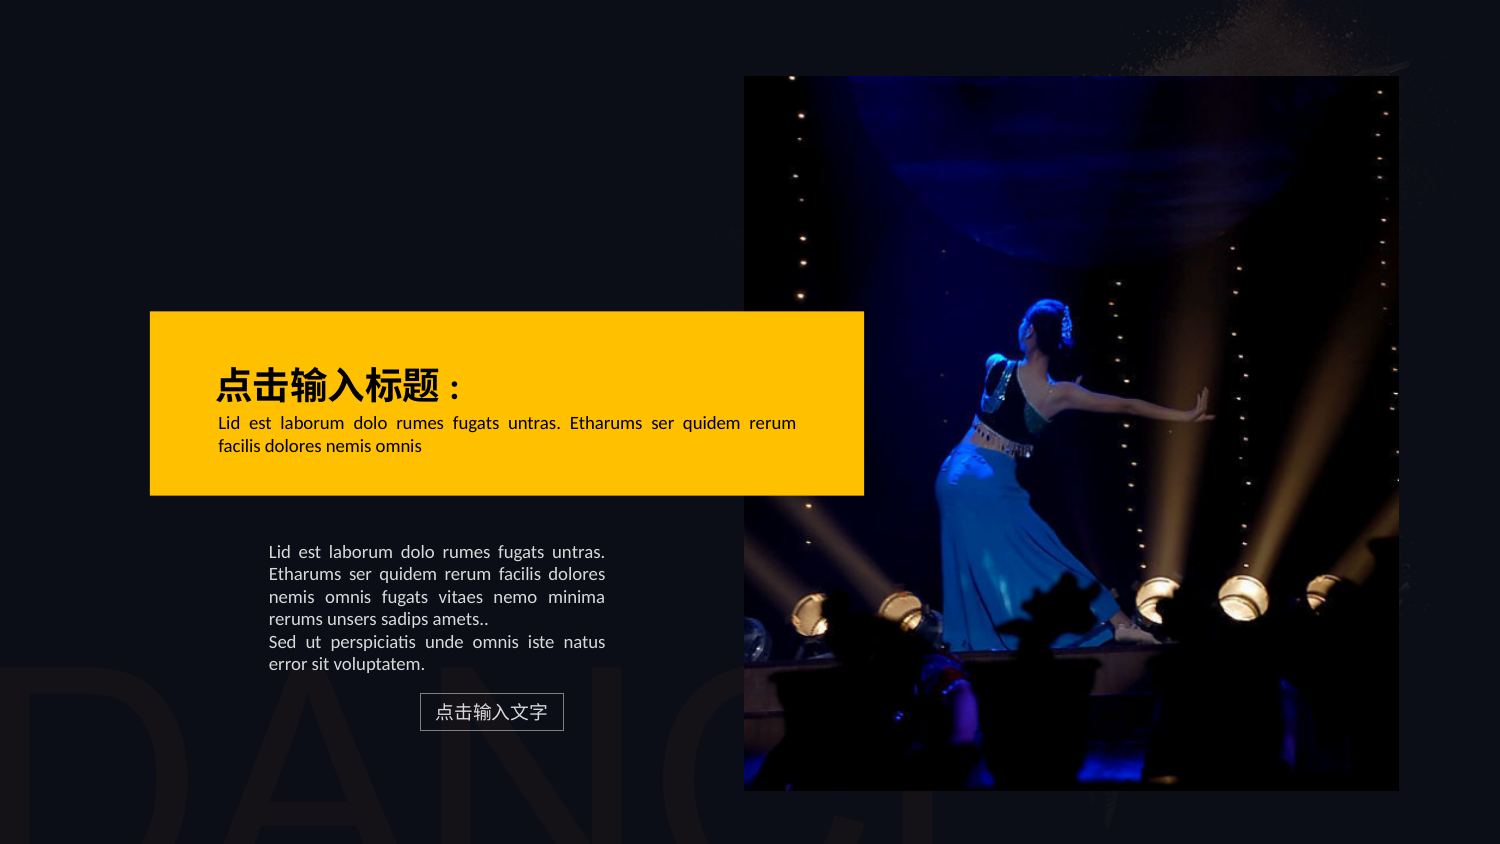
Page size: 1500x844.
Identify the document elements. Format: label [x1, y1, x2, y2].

picture [0, 0, 1500, 844]
text_box [254, 532, 620, 732]
text_box [149, 311, 865, 496]
